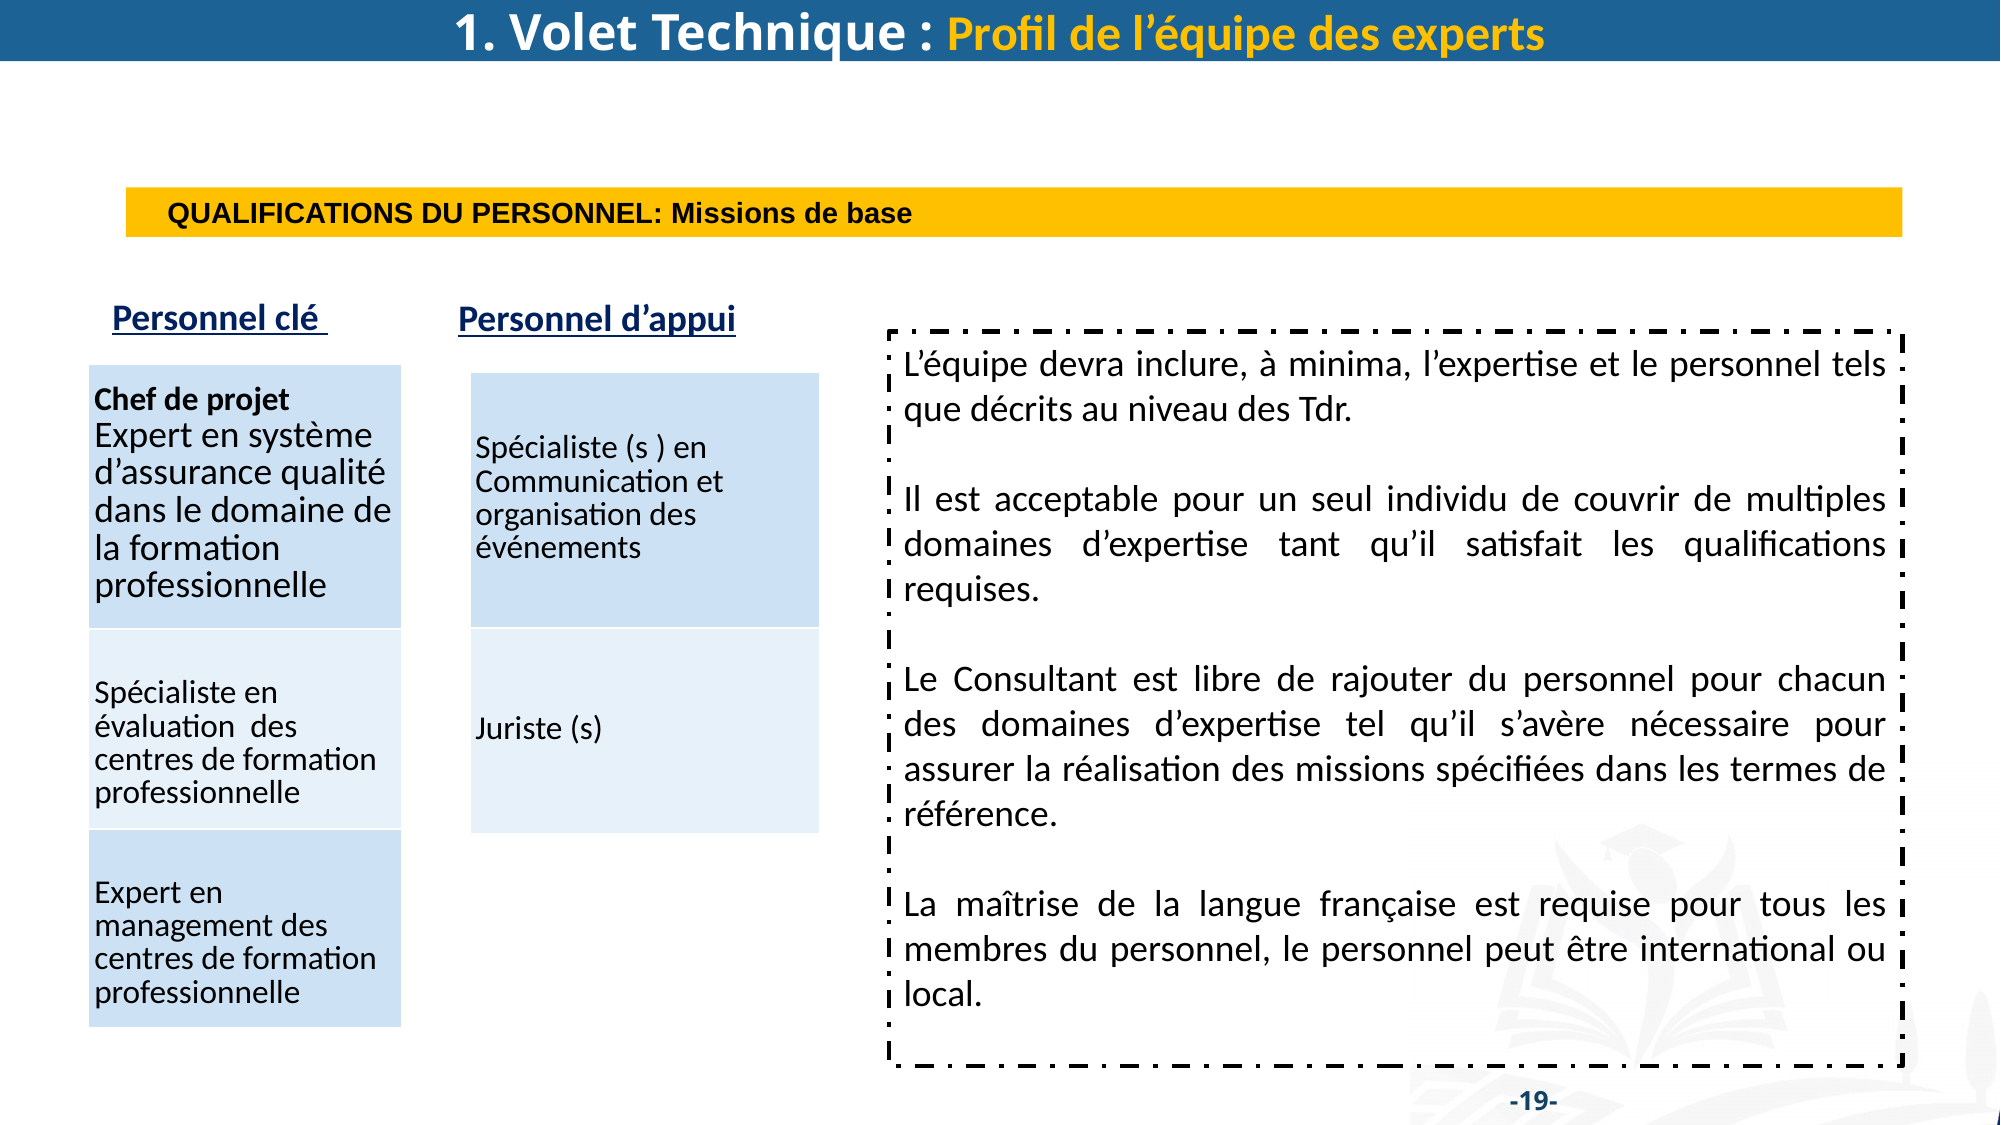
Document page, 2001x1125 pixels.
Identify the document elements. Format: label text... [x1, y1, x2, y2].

table_header Chef de projet Expert en système d’assurance qualité dans le domaine de la formation professionnelle [89, 365, 401, 628]
picture [1409, 759, 2000, 1125]
text_box L’équipe devra inclure, à minima, l’expertise et le personnel tels que décrits au niveau des Tdr. Il est acceptable pour un seul individu de couvrir de multiples domaines d’expertise tant qu’il satisfait les qualifications requises. Le Consultant est libre de rajouter du personnel pour chacun des domaines d’expertise tel qu’il s’avère nécessaire pour assurer la réalisation des missions spécifiées dans les termes de référence. La maîtrise de la langue française est requise pour tous les membres du personnel, le personnel peut être international ou local. [888, 331, 1903, 1066]
text_box 1. Volet Technique : Profil de l’équipe des experts [0, 0, 2000, 63]
table_cell Spécialiste en évaluation des centres de formation professionnelle [89, 630, 401, 828]
table_cell Expert en management des centres de formation professionnelle [89, 830, 401, 1027]
text_box QUALIFICATIONS DU PERSONNEL: Missions de base [125, 187, 1903, 237]
text_box Personnel clé [97, 285, 343, 346]
table_cell Juriste (s) [471, 629, 819, 833]
text_box Personnel d’appui [443, 287, 752, 347]
table_header Spécialiste (s ) en Communication et organisation des événements [471, 373, 819, 627]
